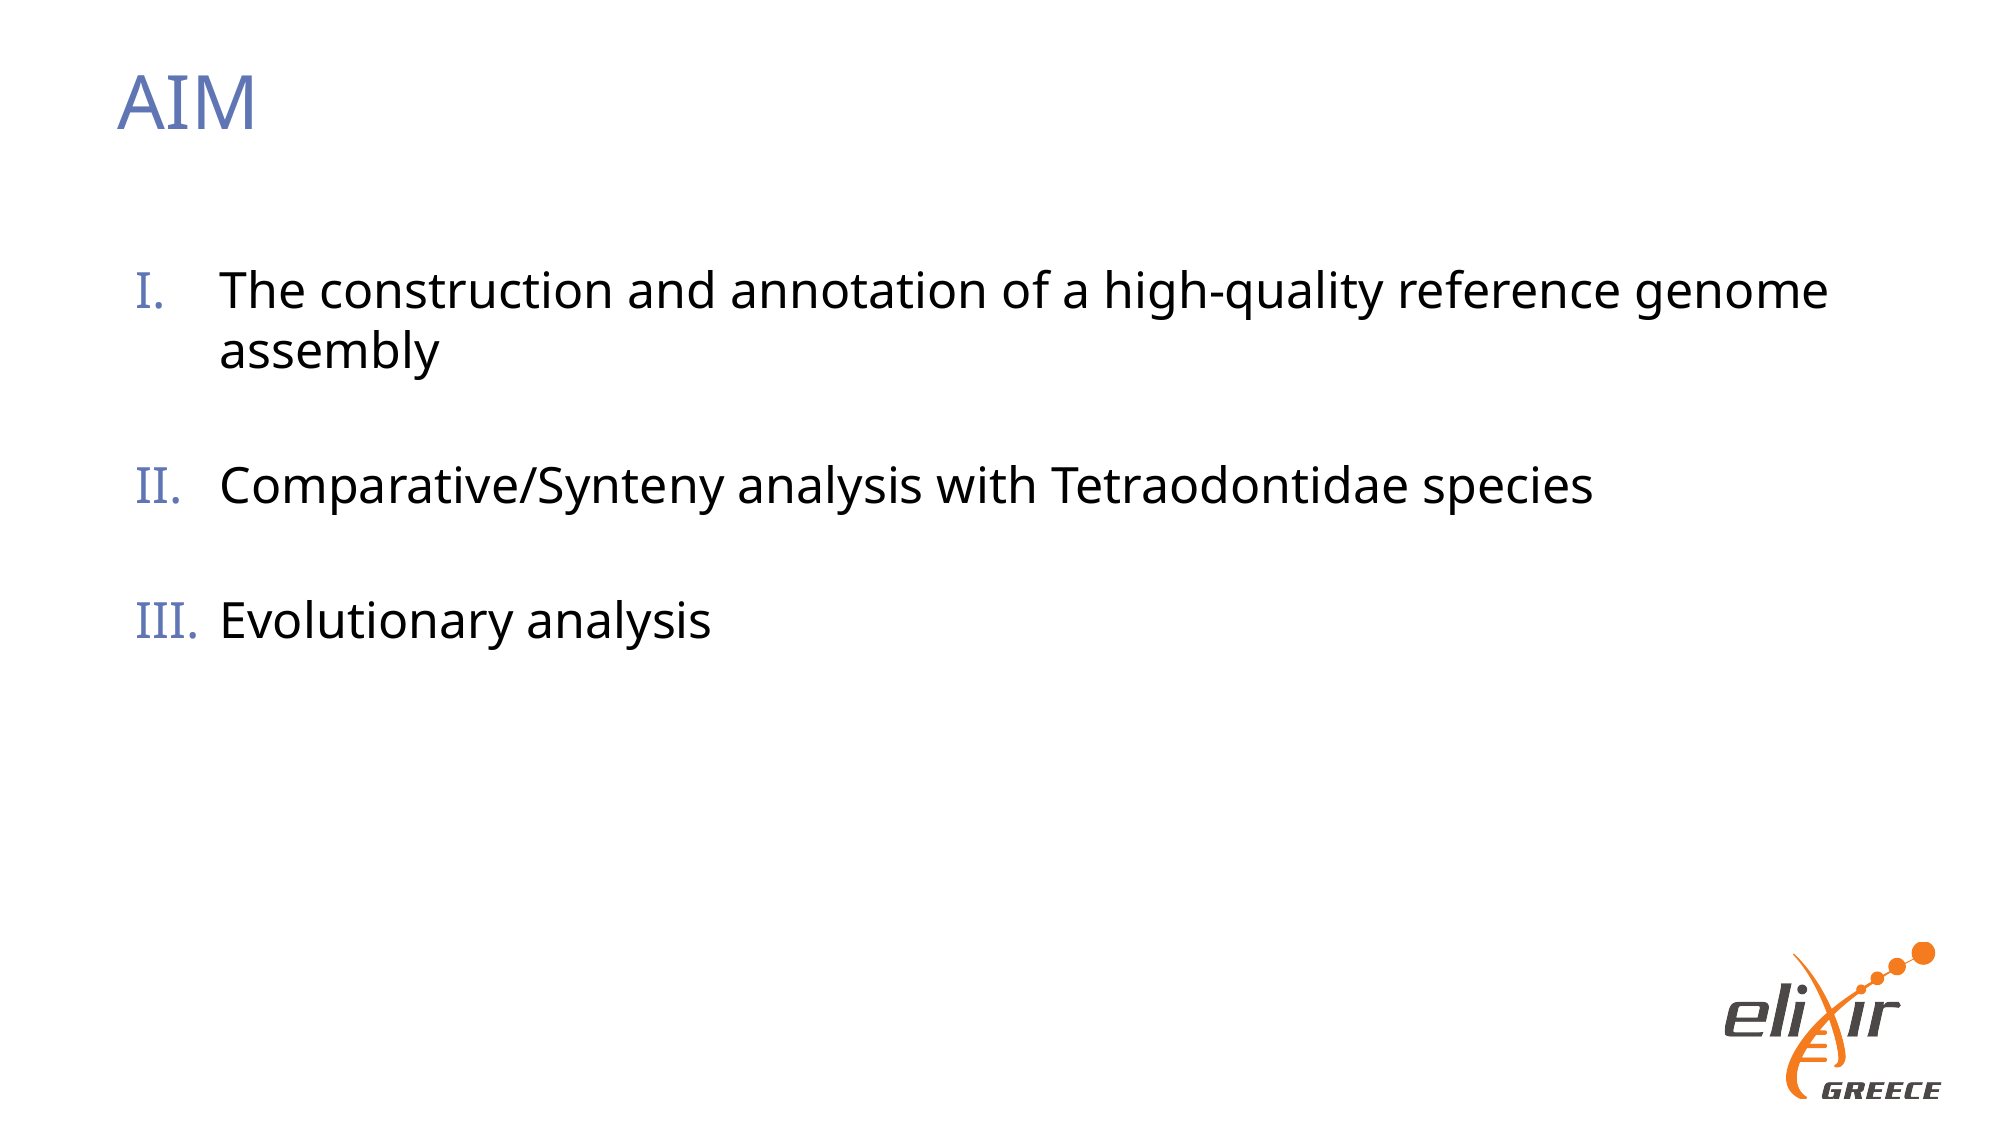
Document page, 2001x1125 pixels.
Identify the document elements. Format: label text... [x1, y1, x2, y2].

picture [1724, 942, 1942, 1099]
list The construction and annotation of a high-quality reference genome assembly Comparative/Synteny analysis with Tetraodontidae species Evolutionary analysis [116, 190, 1900, 684]
title AIM [117, 54, 1902, 161]
